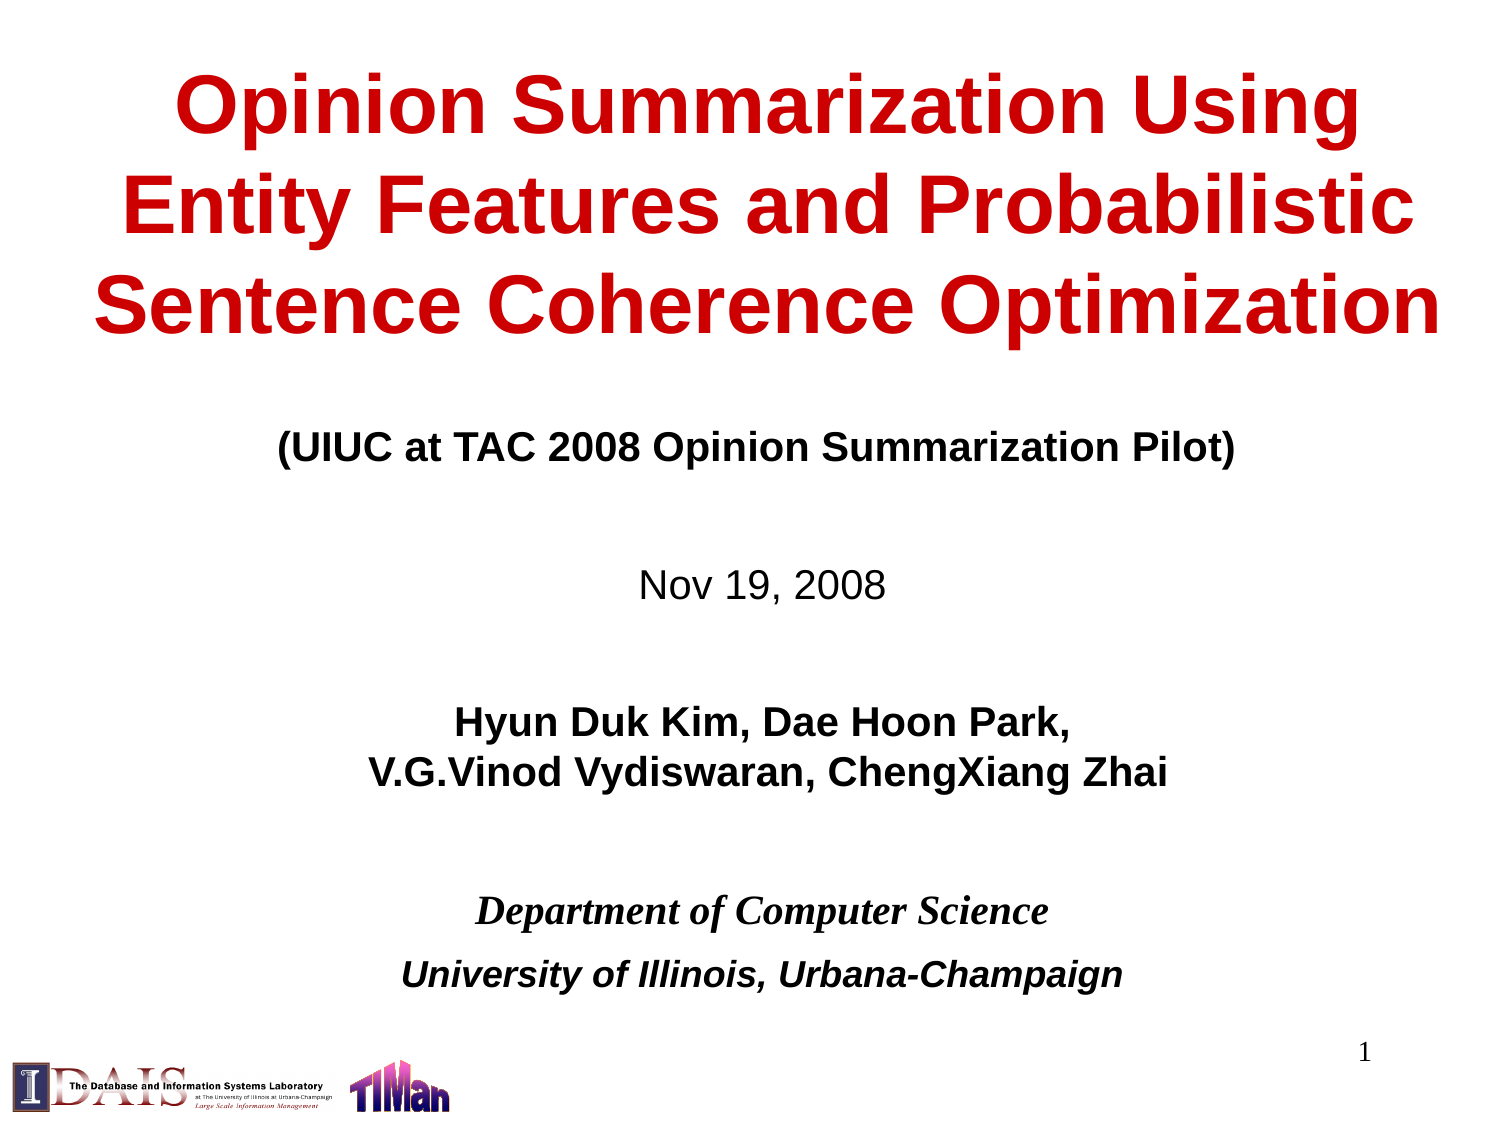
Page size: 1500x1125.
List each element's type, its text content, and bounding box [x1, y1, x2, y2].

title Opinion Summarization Using Entity Features and Probabilistic Sentence Coherence Optimization [37, 162, 1500, 338]
picture [12, 1062, 338, 1113]
subtitle (UIUC at TAC 2008 Opinion Summarization Pilot) Nov 19, 2008 Hyun Duk Kim, Dae Hoon Park, V.G.Vinod Vydiswaran, ChengXiang Zhai Department of Computer Science University of Illinois, Urbana-Champaign [237, 412, 1288, 701]
slide_number 1 [1074, 1024, 1388, 1101]
